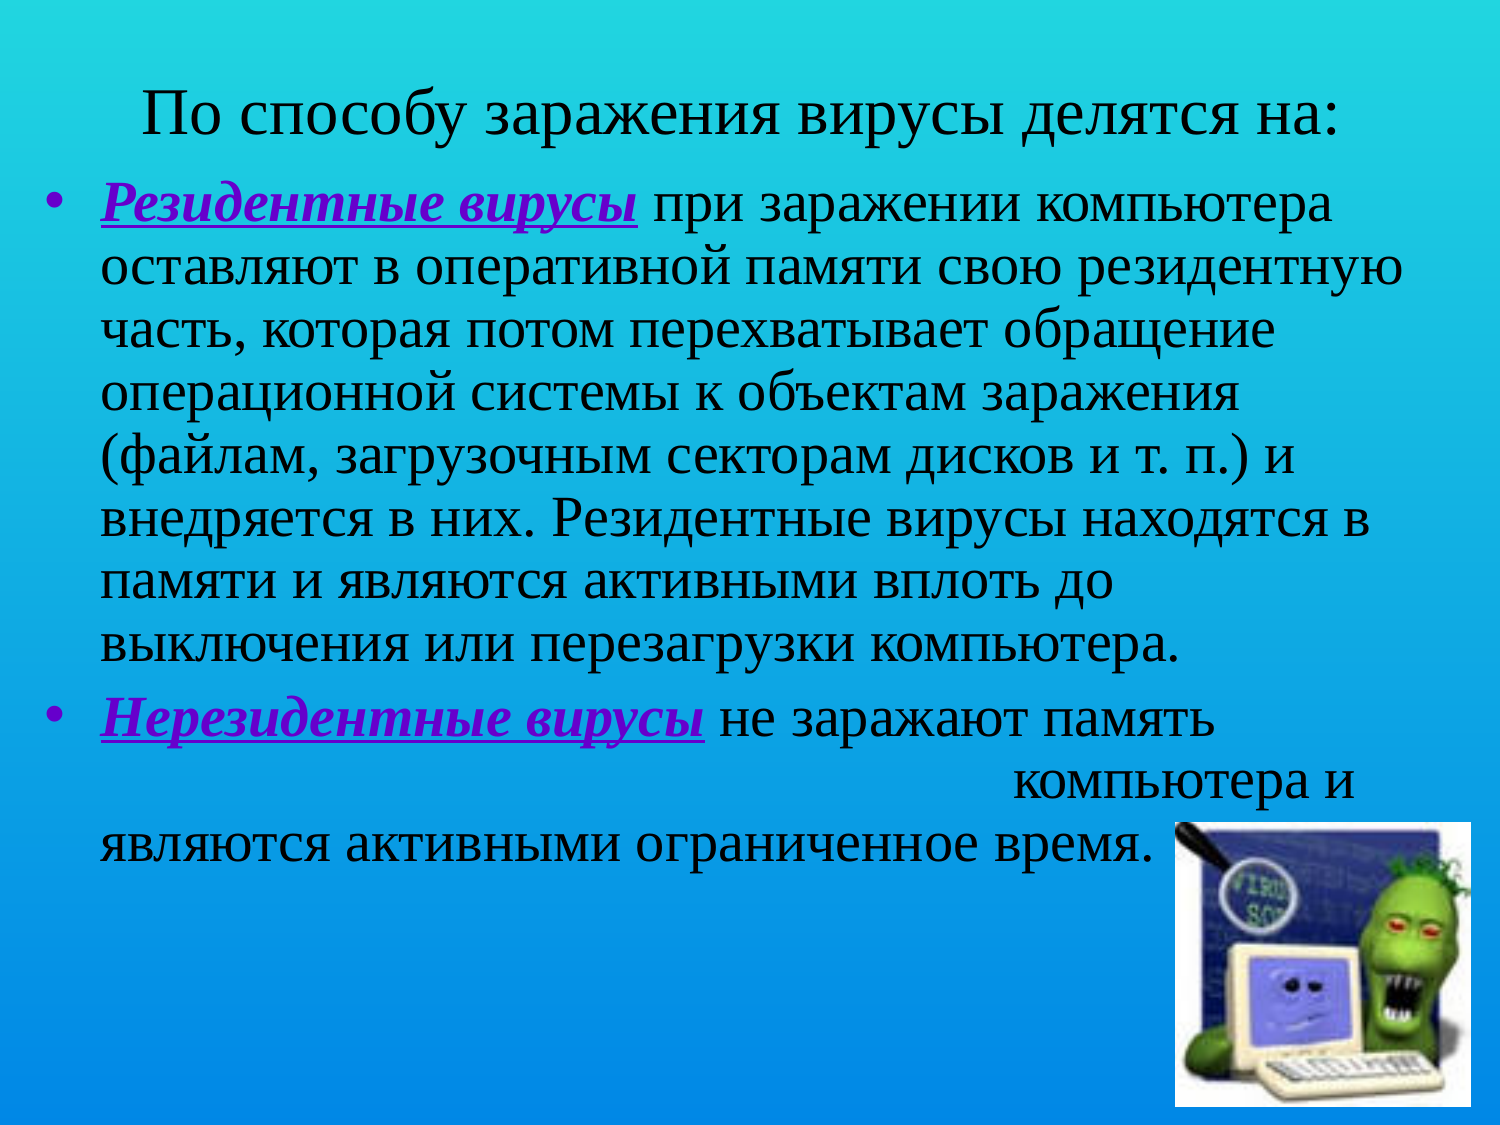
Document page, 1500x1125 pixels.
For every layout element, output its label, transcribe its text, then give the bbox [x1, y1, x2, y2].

picture [1174, 823, 1471, 1107]
list Резидентные вирусы при заражении компьютера оставляют в оперативной памяти свою резидентную часть, которая потом перехватывает обращение операционной системы к объектам заражения (файлам, загрузочным секторам дисков и т. п.) и внедряется в них. Резидентные вирусы находятся в памяти и являются активными вплоть до выключения или перезагрузки компьютера. Нерезидентные вирусы не заражают память компьютера и являются активными ограниченное время. [29, 164, 1425, 1000]
title По способу заражения вирусы делятся на: [78, 51, 1406, 164]
